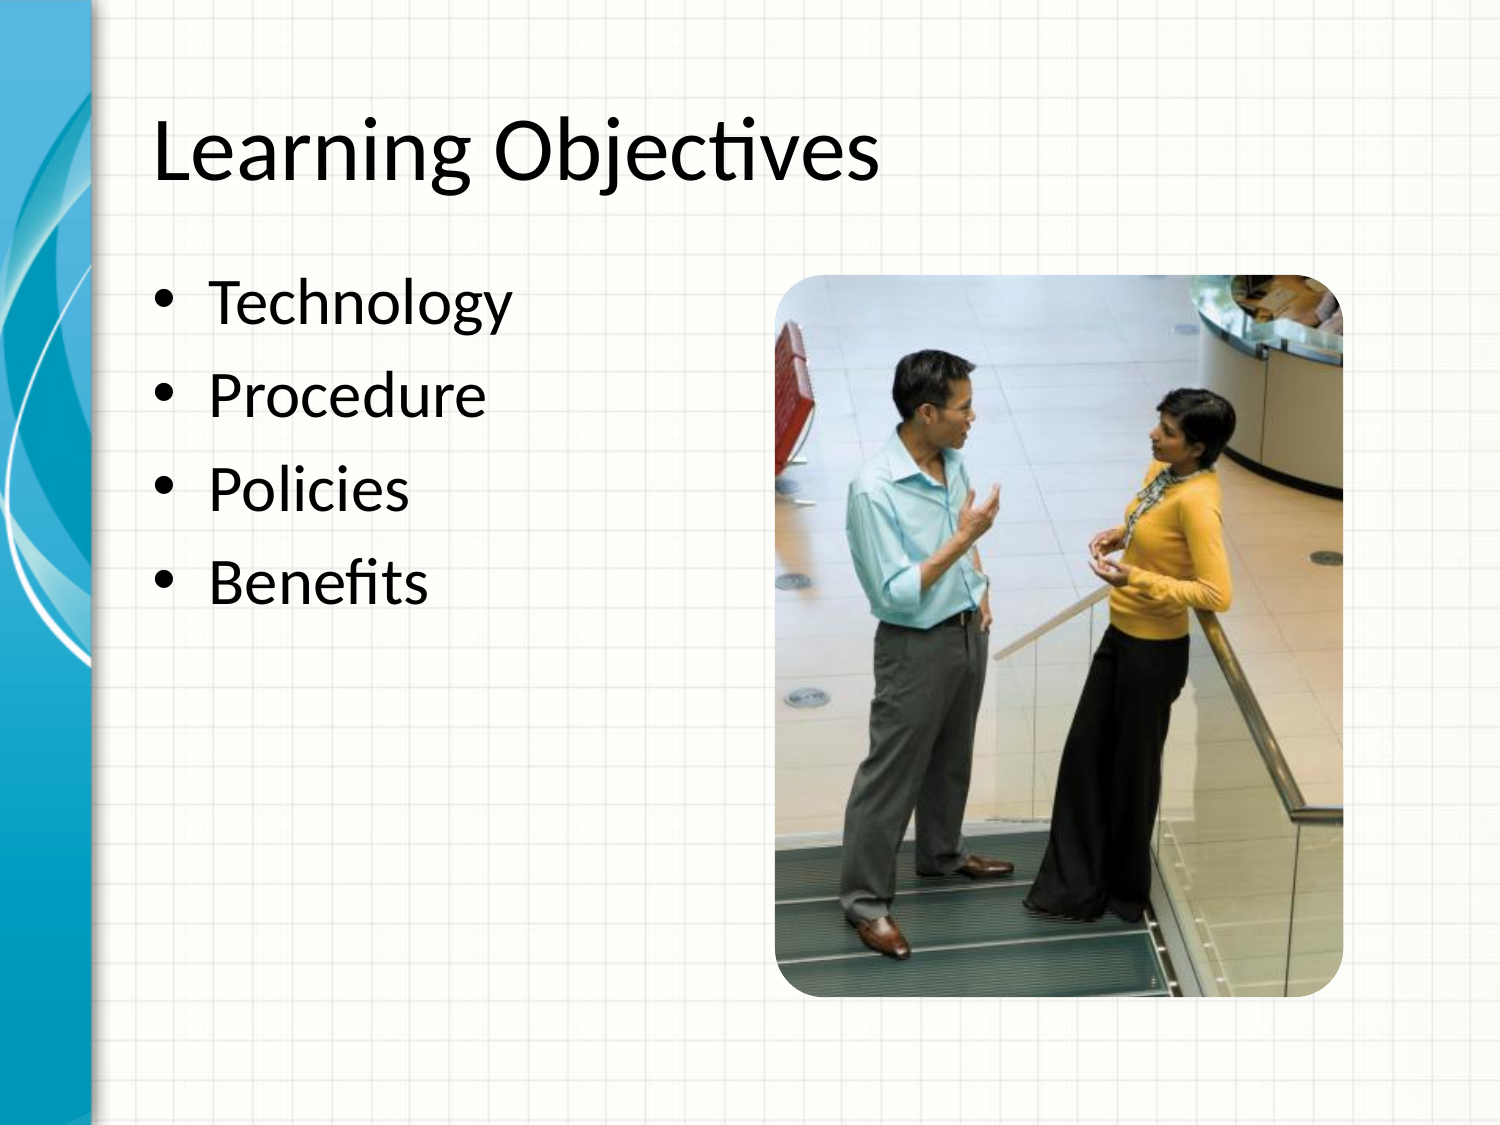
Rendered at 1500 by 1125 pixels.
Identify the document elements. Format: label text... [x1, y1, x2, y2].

picture [0, 0, 1500, 1125]
list Technology Procedure Policies Benefits [137, 249, 750, 993]
title Learning Objectives [137, 50, 1463, 238]
